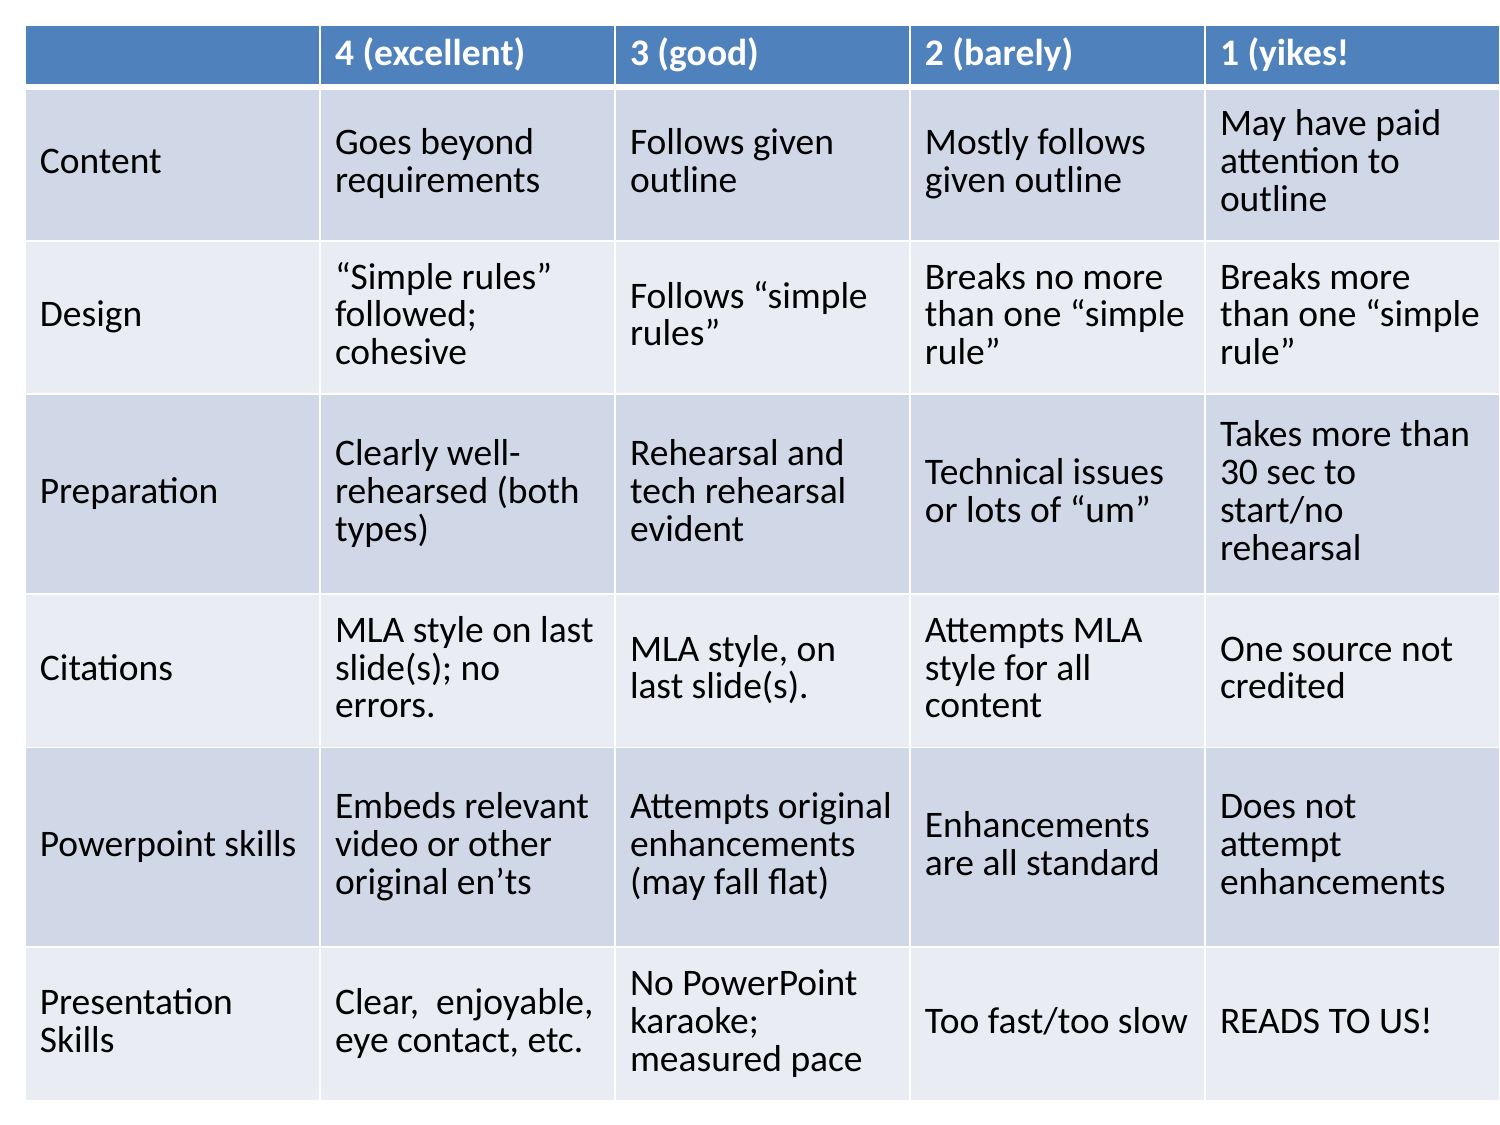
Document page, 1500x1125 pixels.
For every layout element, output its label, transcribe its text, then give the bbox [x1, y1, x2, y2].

table_cell Breaks no more than one “simple rule” [911, 242, 1204, 393]
table_header 4 (excellent) [321, 26, 614, 84]
table_cell Attempts MLA style for all content [911, 595, 1204, 747]
table_cell Clear, enjoyable, eye contact, etc. [321, 948, 614, 1100]
table_cell Technical issues or lots of “um” [911, 395, 1204, 593]
table_cell Design [26, 242, 319, 393]
table_header 3 (good) [616, 26, 909, 84]
table_cell “Simple rules” followed; cohesive [321, 242, 614, 393]
table_cell Goes beyond requirements [321, 90, 614, 240]
table_cell Citations [26, 595, 319, 747]
table_cell Takes more than 30 sec to start/no rehearsal [1206, 395, 1499, 593]
table_cell Preparation [26, 395, 319, 593]
table_cell Attempts original enhancements (may fall flat) [616, 748, 909, 946]
table_cell Mostly follows given outline [911, 90, 1204, 240]
table_cell MLA style, on last slide(s). [616, 595, 909, 747]
table_cell Enhancements are all standard [911, 748, 1204, 946]
table_cell May have paid attention to outline [1206, 90, 1499, 240]
table_cell No PowerPoint karaoke; measured pace [616, 948, 909, 1100]
table_cell Powerpoint skills [26, 748, 319, 946]
table_cell Clearly well-rehearsed (both types) [321, 395, 614, 593]
table_header 2 (barely) [911, 26, 1204, 84]
table_cell Follows given outline [616, 90, 909, 240]
table_cell Presentation Skills [26, 948, 319, 1100]
table_cell Content [26, 90, 319, 240]
table_cell MLA style on last slide(s); no errors. [321, 595, 614, 747]
table_cell One source not credited [1206, 595, 1499, 747]
table_header 1 (yikes! [1206, 26, 1499, 84]
table_header [26, 26, 319, 84]
table_cell READS TO US! [1206, 948, 1499, 1100]
table_cell Breaks more than one “simple rule” [1206, 242, 1499, 393]
table_cell Does not attempt enhancements [1206, 748, 1499, 946]
table_cell Embeds relevant video or other original en’ts [321, 748, 614, 946]
table_cell Too fast/too slow [911, 948, 1204, 1100]
table_cell Rehearsal and tech rehearsal evident [616, 395, 909, 593]
table_cell Follows “simple rules” [616, 242, 909, 393]
